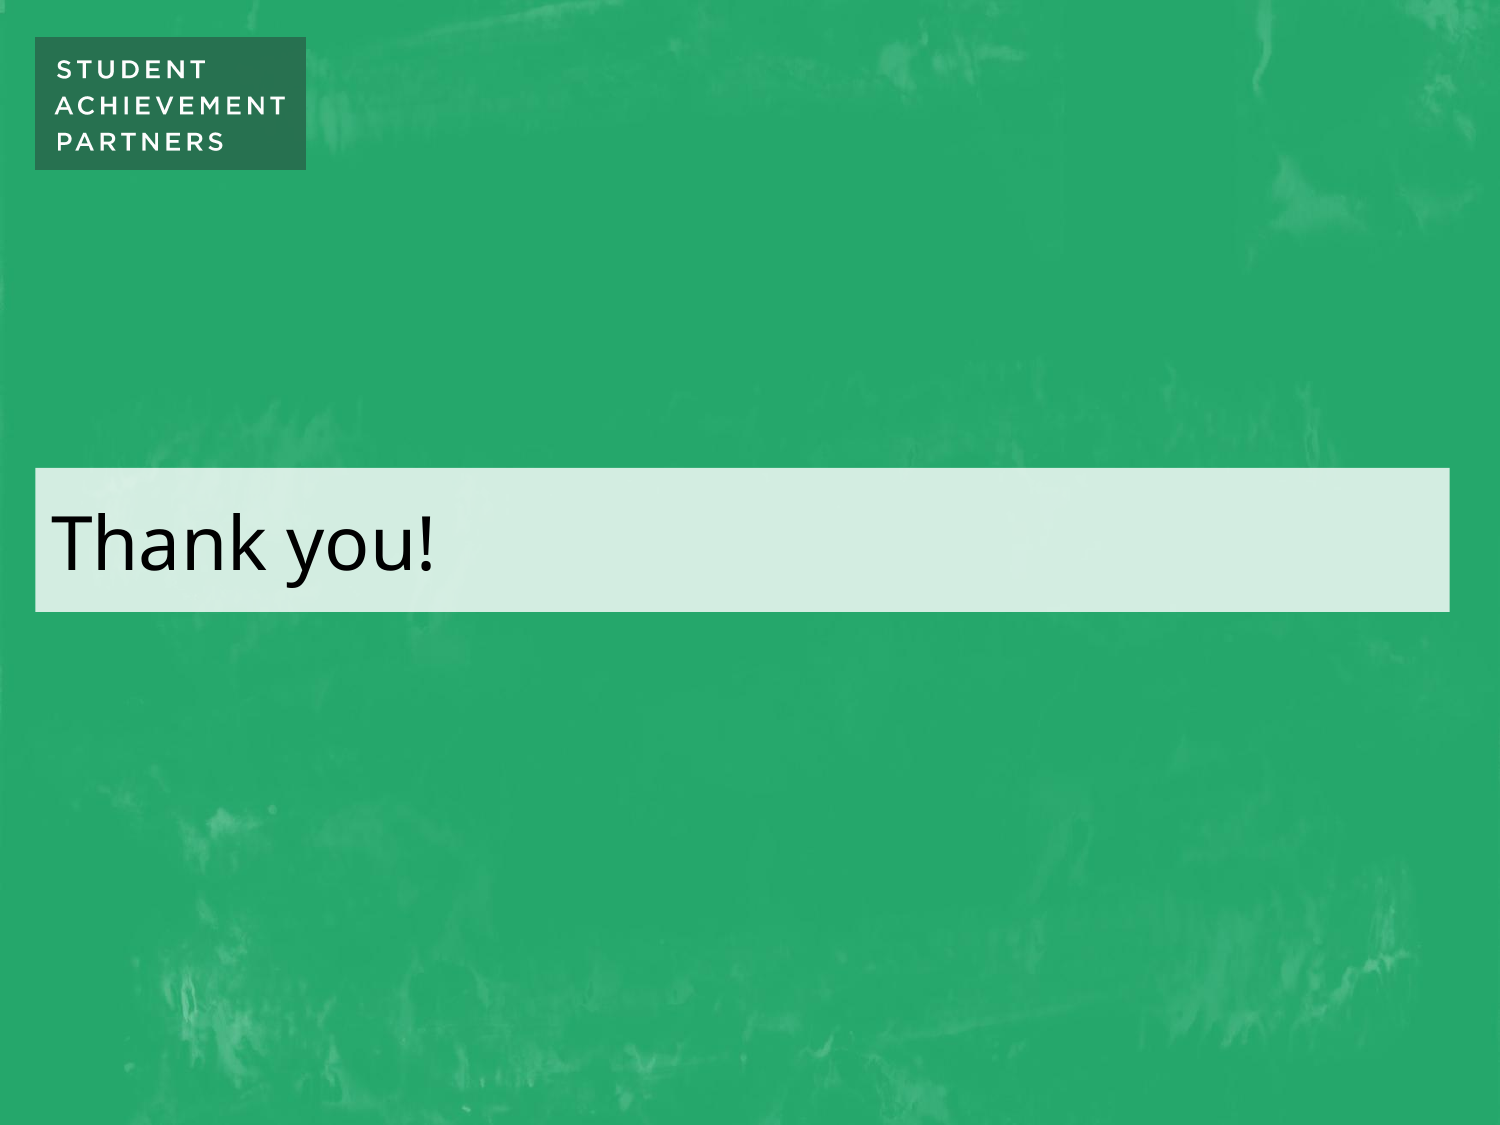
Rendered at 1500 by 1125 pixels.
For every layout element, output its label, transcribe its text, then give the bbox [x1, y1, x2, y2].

picture [0, 0, 1500, 1125]
title Thank you! [35, 468, 1450, 612]
